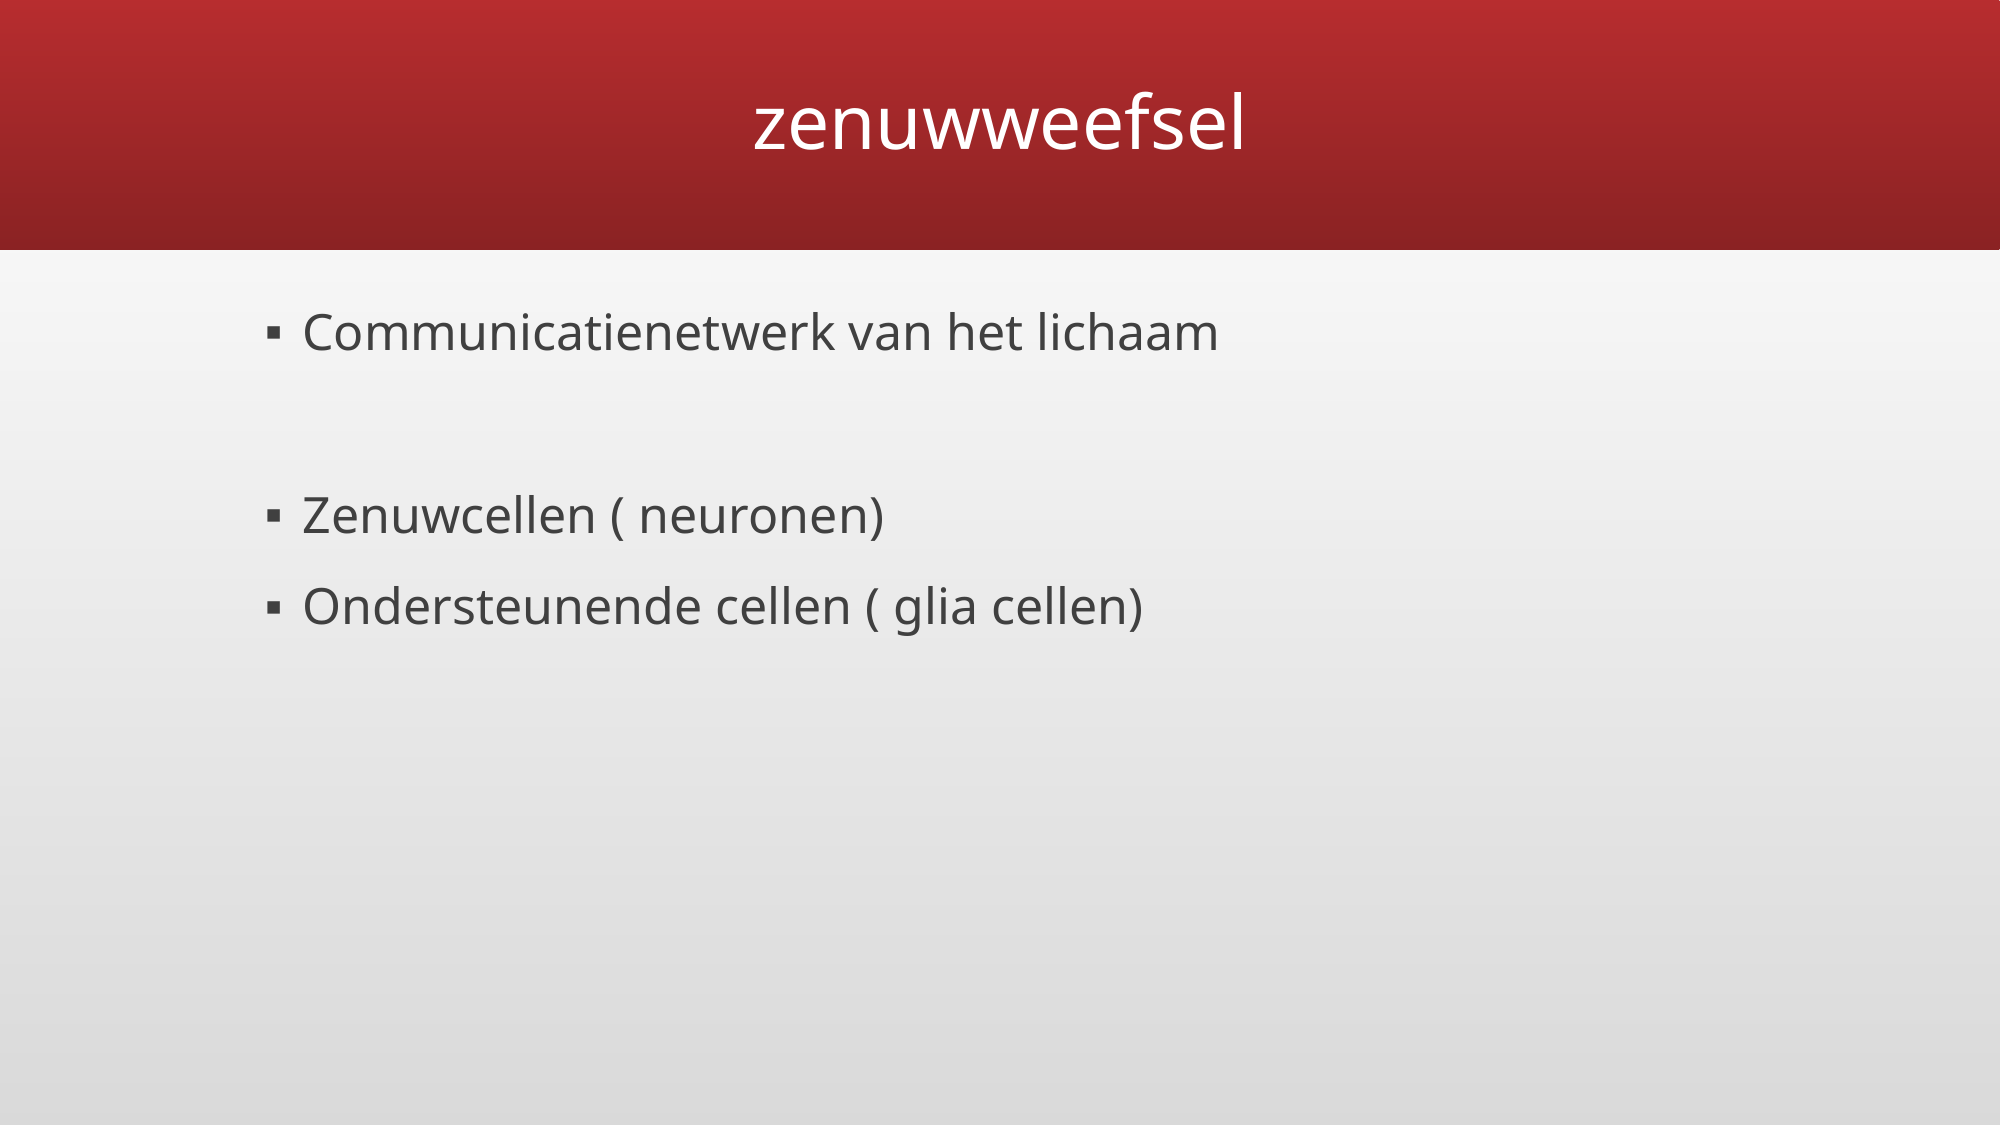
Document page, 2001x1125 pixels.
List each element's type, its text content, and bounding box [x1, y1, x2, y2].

list Communicatienetwerk van het lichaam Zenuwcellen ( neuronen) Ondersteunende cellen ( glia cellen) [249, 299, 1750, 1050]
title zenuwweefsel [174, 16, 1825, 234]
